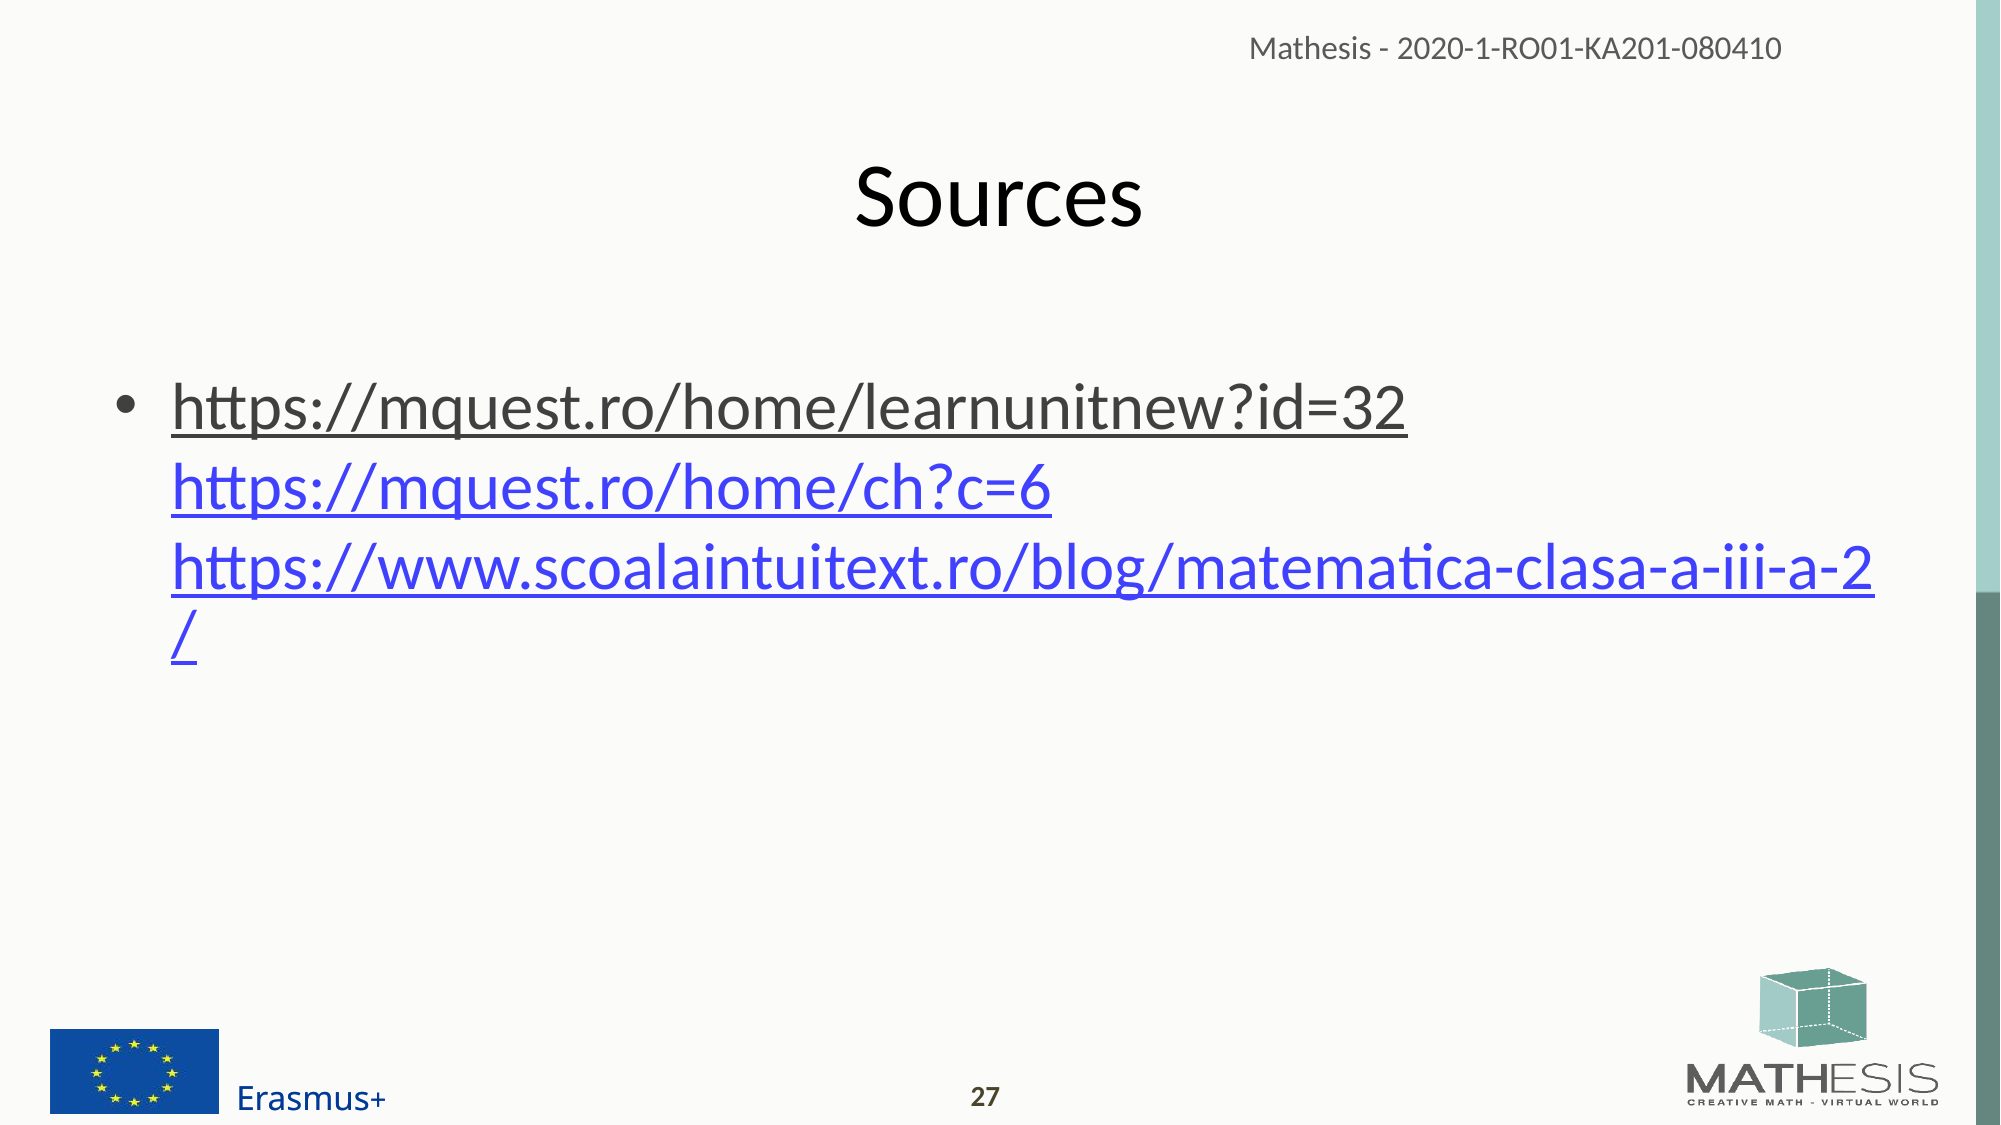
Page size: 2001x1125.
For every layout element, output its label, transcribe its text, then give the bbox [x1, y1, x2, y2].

picture [50, 1029, 219, 1114]
list https://mquest.ro/home/learnunitnew?id=32 https://mquest.ro/home/ch?c=6 https://www.scoalaintuitext.ro/blog/matematica-clasa-a-iii-a-2/ [99, 262, 1900, 1005]
title Sources [324, 127, 1675, 262]
